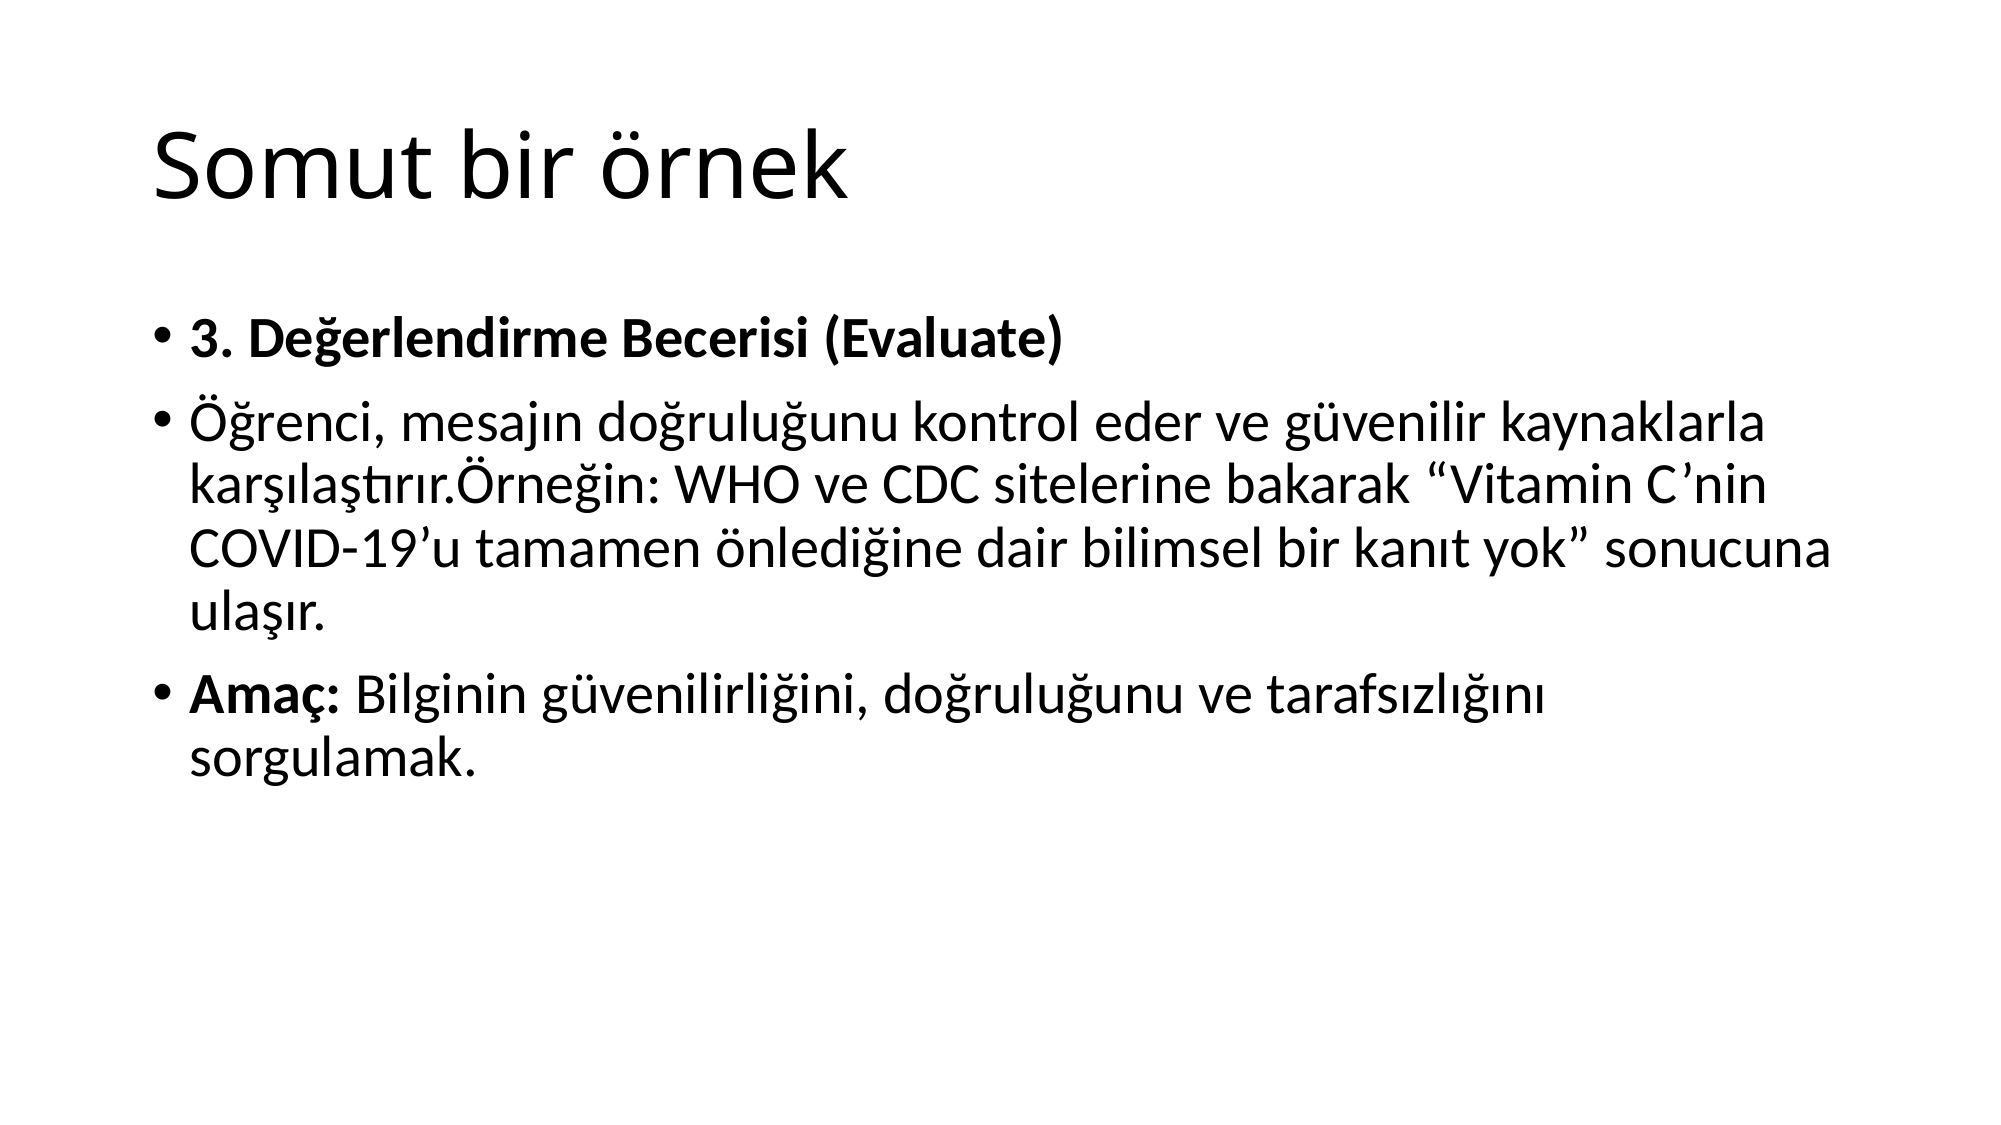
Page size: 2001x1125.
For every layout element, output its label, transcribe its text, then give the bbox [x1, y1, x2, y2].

title Somut bir örnek [137, 59, 1863, 278]
list 3. Değerlendirme Becerisi (Evaluate) Öğrenci, mesajın doğruluğunu kontrol eder ve güvenilir kaynaklarla karşılaştırır.Örneğin: WHO ve CDC sitelerine bakarak “Vitamin C’nin COVID-19’u tamamen önlediğine dair bilimsel bir kanıt yok” sonucuna ulaşır. Amaç: Bilginin güvenilirliğini, doğruluğunu ve tarafsızlığını sorgulamak. [137, 299, 1863, 1014]
